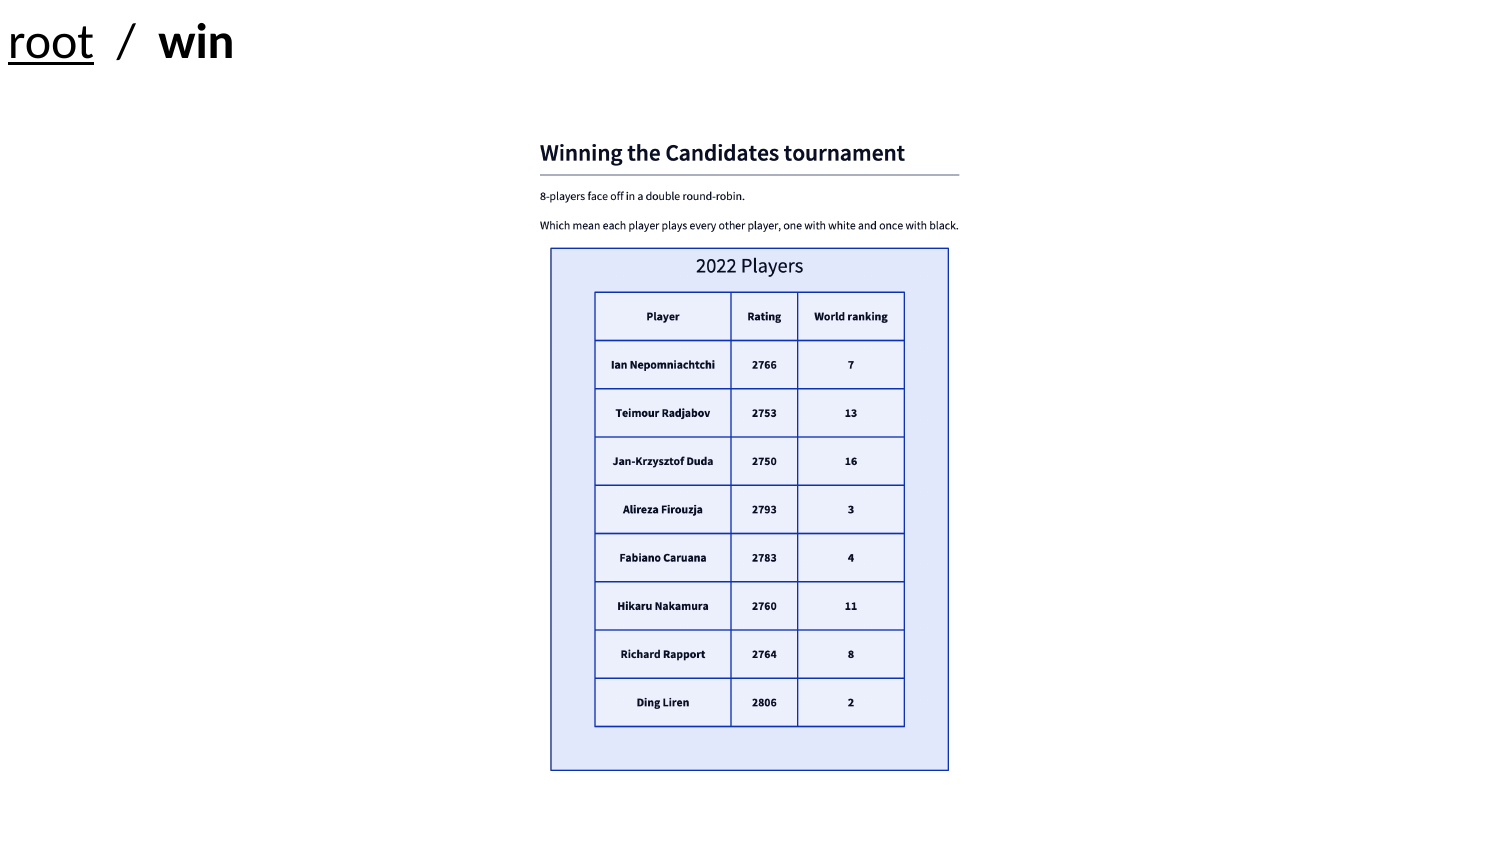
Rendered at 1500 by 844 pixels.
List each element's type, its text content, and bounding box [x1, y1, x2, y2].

picture [466, 64, 1034, 844]
text_box root / win [0, 0, 1500, 76]
